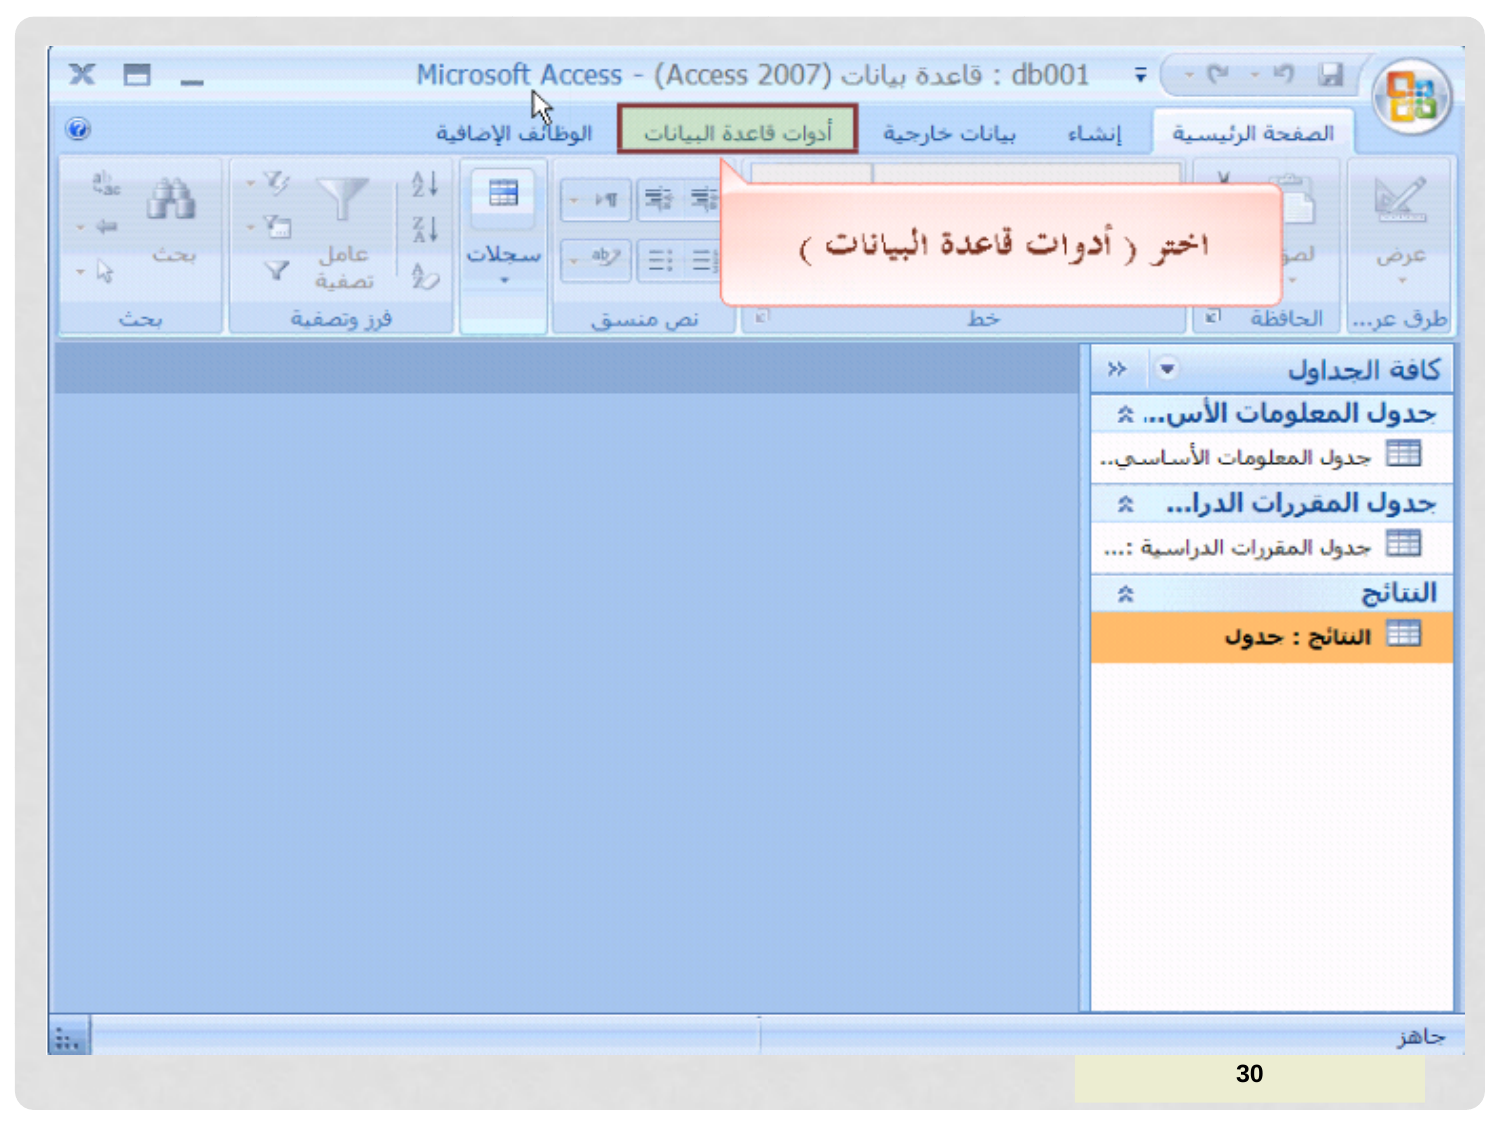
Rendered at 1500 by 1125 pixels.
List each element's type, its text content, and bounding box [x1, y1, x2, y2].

picture [46, 46, 1466, 1055]
slide_number 30 [1074, 1055, 1425, 1103]
